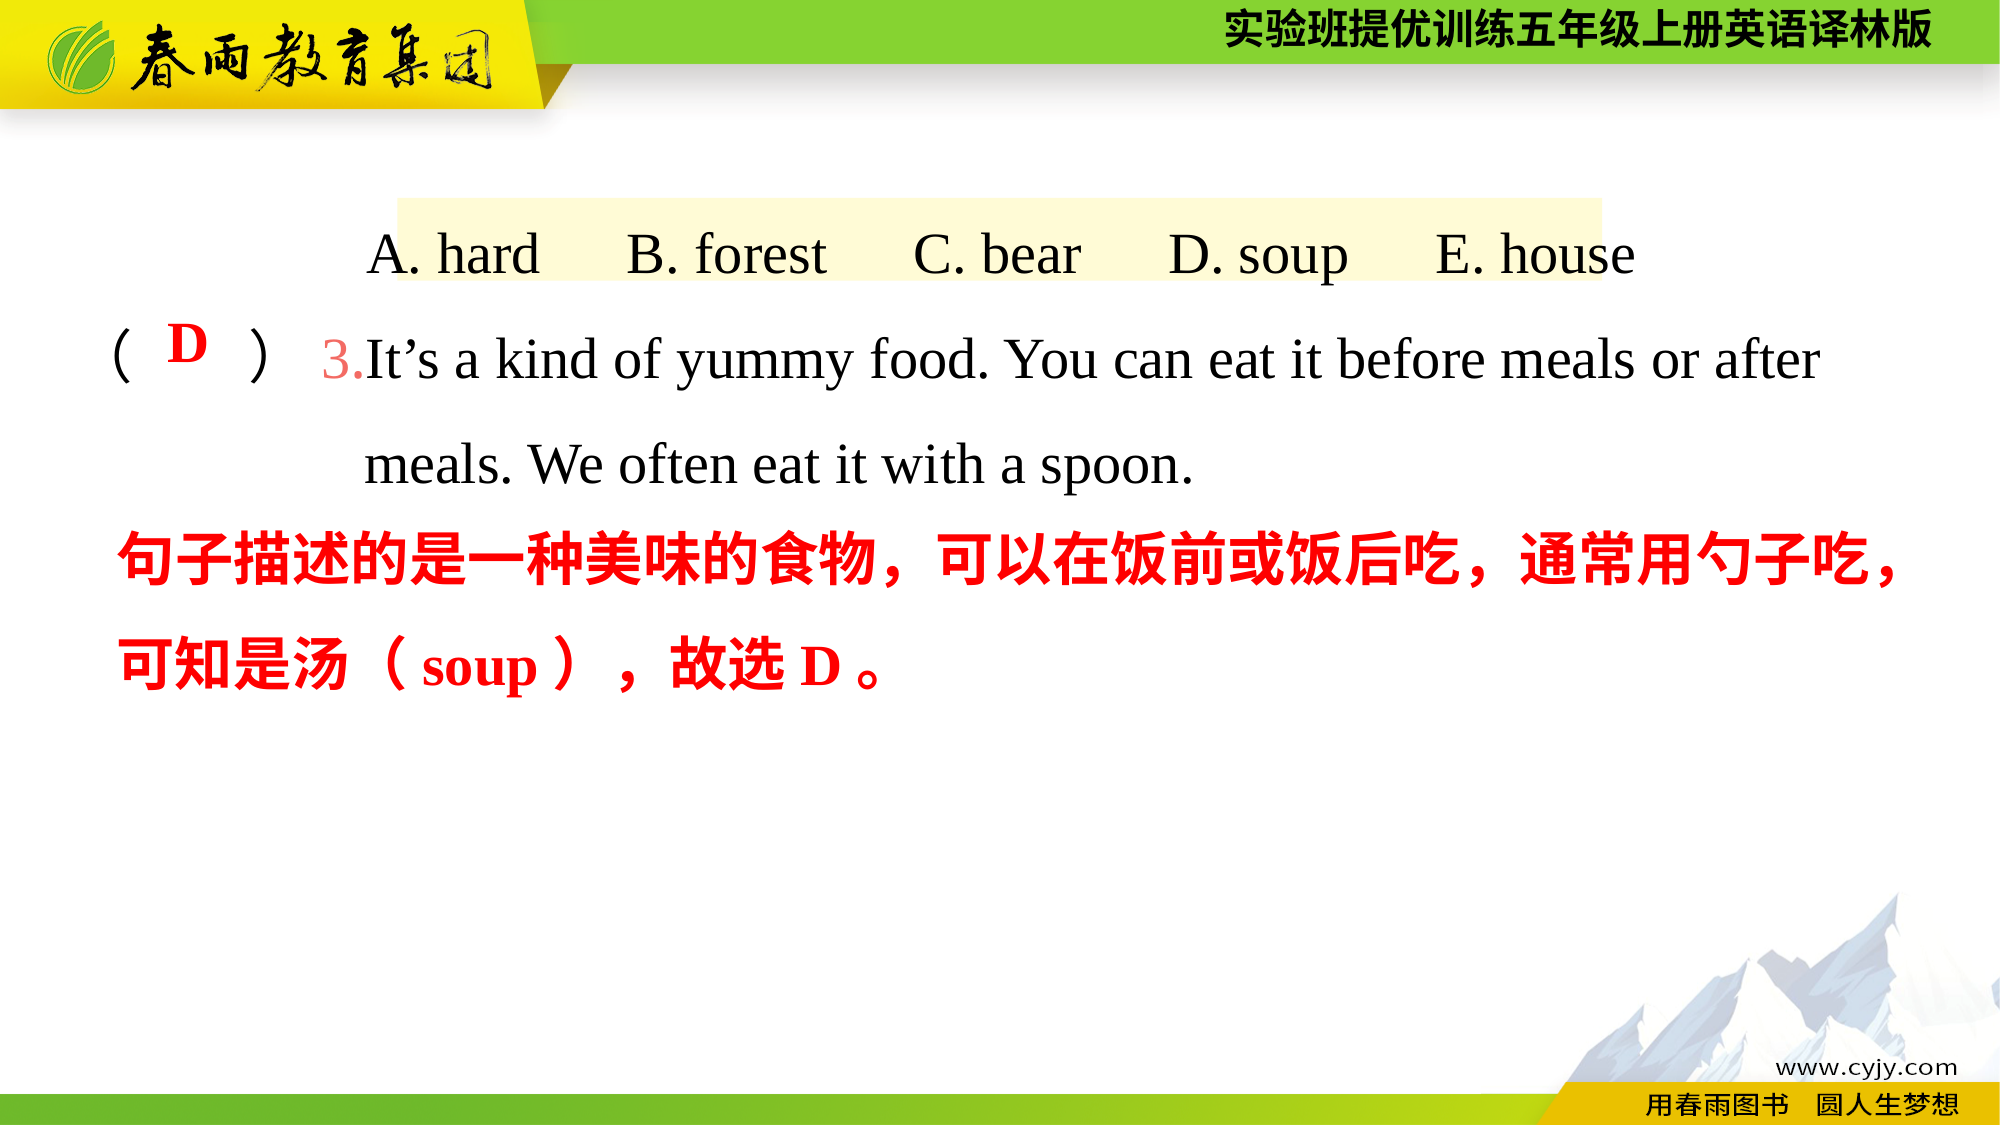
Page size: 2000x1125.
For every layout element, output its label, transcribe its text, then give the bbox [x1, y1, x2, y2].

text_box D [153, 296, 225, 382]
list A. hard B. forest C. bear D. soup E. house （ ）3.It’s a kind of yummy food. You can eat it before meals or after meals. We often eat it with a spoon. [59, 172, 1944, 506]
text_box 句子描述的是一种美味的食物，可以在饭前或饭后吃，通常用勺子吃，可知是汤（soup），故选D。 [102, 479, 1944, 705]
picture [0, 0, 2000, 1125]
